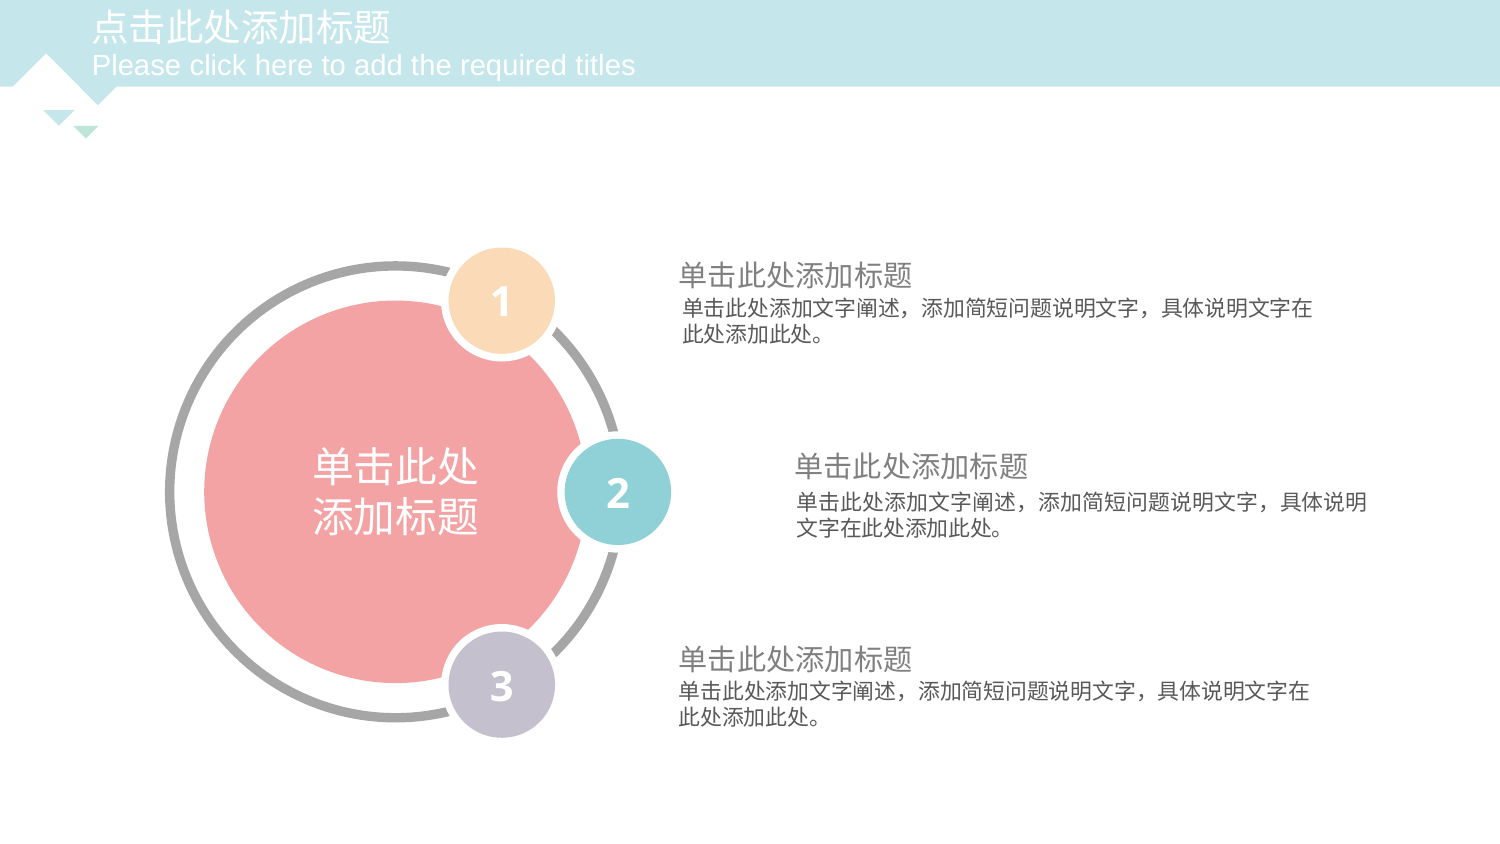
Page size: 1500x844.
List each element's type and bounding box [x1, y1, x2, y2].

text_box [663, 633, 1326, 739]
text_box [169, 265, 622, 718]
text_box [663, 249, 1330, 356]
text_box [76, 0, 653, 90]
text_box [779, 441, 1384, 550]
text_box [440, 239, 564, 362]
text_box [556, 431, 680, 553]
text_box [440, 623, 564, 746]
